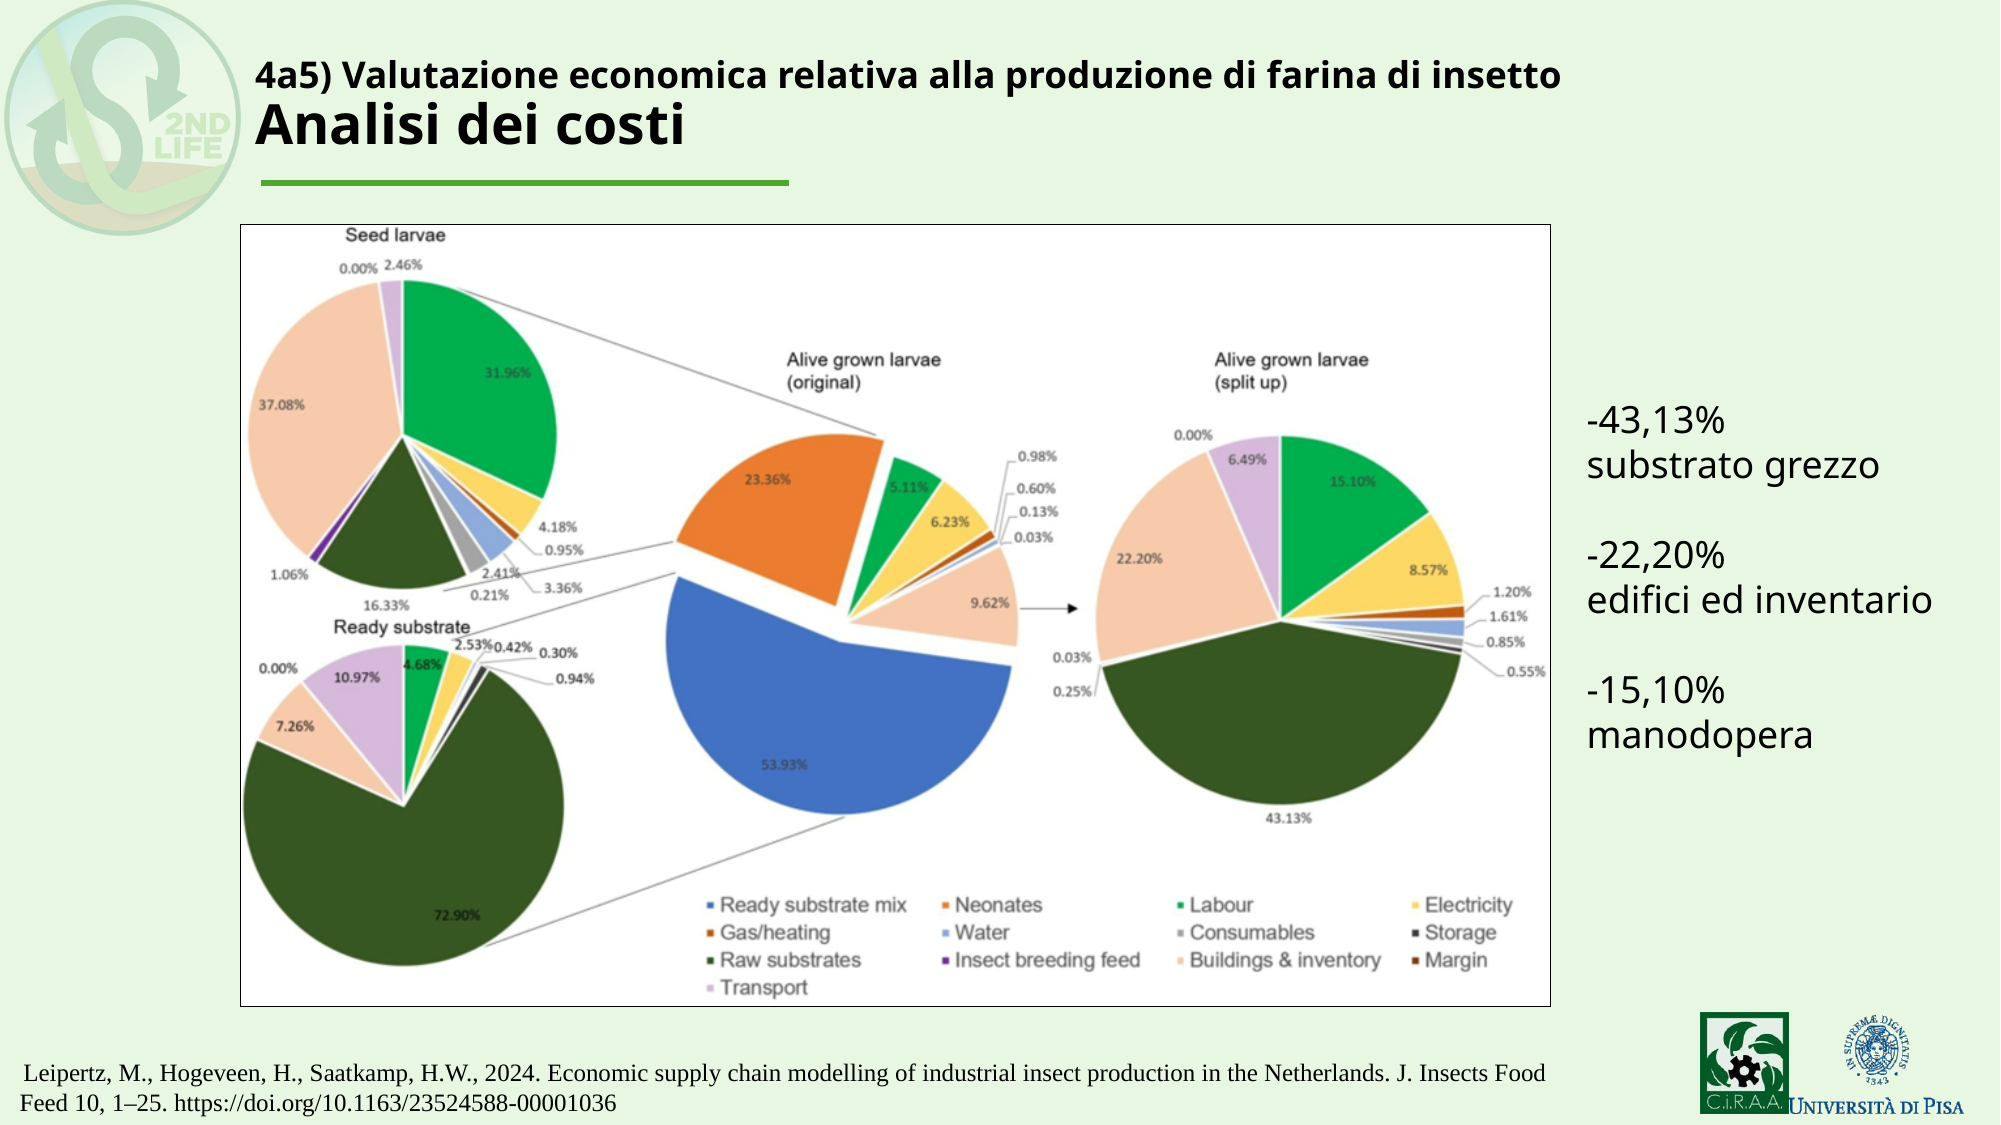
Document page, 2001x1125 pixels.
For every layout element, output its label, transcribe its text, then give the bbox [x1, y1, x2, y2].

text_box Leipertz, M., Hogeveen, H., Saatkamp, H.W., 2024. Economic supply chain modelling of industrial insect production in the Netherlands. J. Insects Food Feed 10, 1–25. https://doi.org/10.1163/23524588-00001036 [4, 1049, 1612, 1124]
text_box -43,13% substrato grezzo -22,20% edifici ed inventario -15,10% manodopera [1571, 388, 1964, 763]
picture [4, 0, 1552, 1008]
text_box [1699, 1011, 1964, 1114]
title 4a5) Valutazione economica relativa alla produzione di farina di insetto Analisi dei costi [241, 38, 1627, 257]
